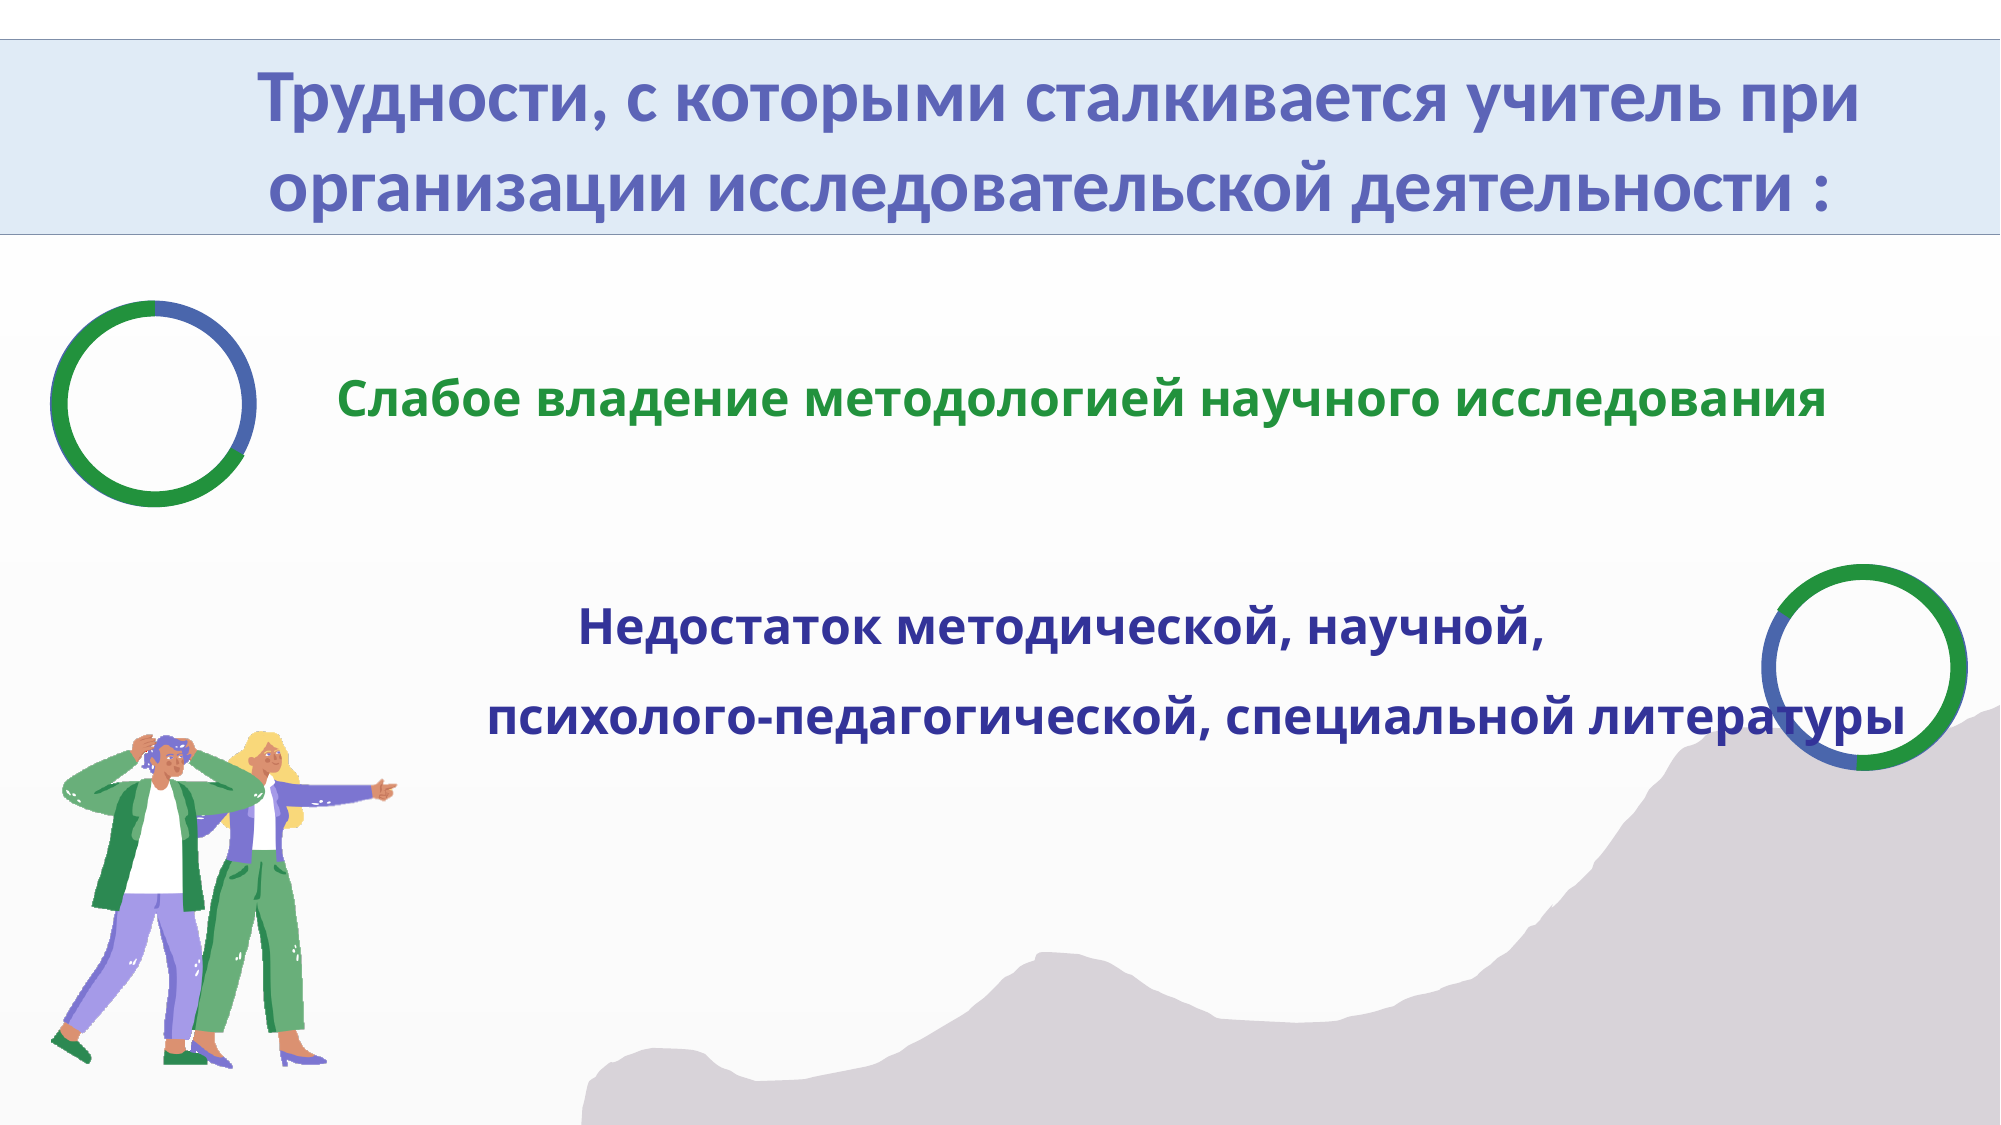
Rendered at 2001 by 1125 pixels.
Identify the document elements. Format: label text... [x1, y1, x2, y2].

text_box Слабое владение методологией научного исследования [321, 359, 1845, 435]
text_box Недостаток методической, научной, психолого-педагогической, специальной литературы [471, 557, 1956, 753]
text_box Трудности, с которыми сталкивается учитель при организации исследовательской деятельности : [0, 39, 2000, 235]
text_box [49, 300, 259, 508]
text_box [580, 703, 2000, 1125]
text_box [1759, 564, 1968, 771]
picture [51, 704, 439, 1091]
